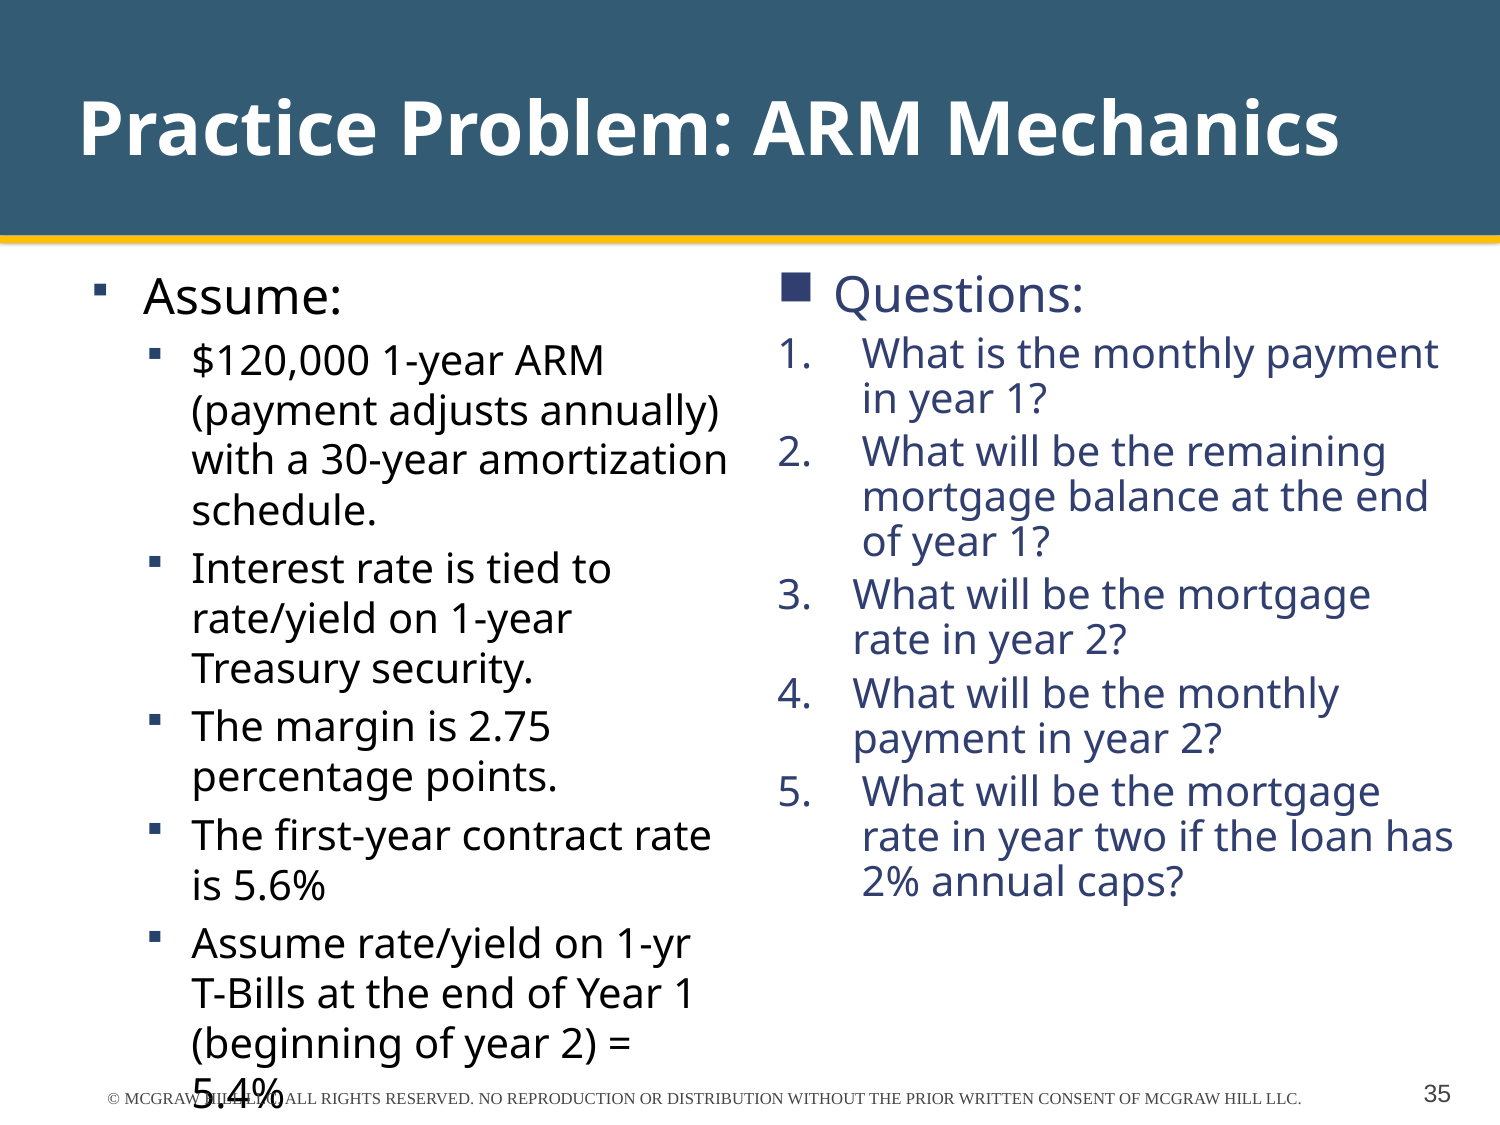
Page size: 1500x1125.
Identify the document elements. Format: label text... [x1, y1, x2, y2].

footer © MCGRAW HILL LLC. ALL RIGHTS RESERVED. NO REPRODUCTION OR DISTRIBUTION WITHOUT THE PRIOR WRITTEN CONSENT OF MCGRAW HILL LLC. [75, 1062, 1337, 1108]
slide_number 35 [1345, 1062, 1467, 1108]
list Assume: $120,000 1-year ARM (payment adjusts annually) with a 30-year amortization schedule. Interest rate is tied to rate/yield on 1-year Treasury security. The margin is 2.75 percentage points. The first-year contract rate is 5.6% Assume rate/yield on 1-yr T-Bills at the end of Year 1 (beginning of year 2) = 5.4% [62, 249, 750, 1088]
text_box Questions: What is the monthly payment in year 1? What will be the remaining mortgage balance at the end of year 1? What will be the mortgage rate in year 2? What will be the monthly payment in year 2? What will be the mortgage rate in year two if the loan has 2% annual caps? [762, 262, 1475, 1088]
title Practice Problem: ARM Mechanics [62, 24, 1475, 225]
